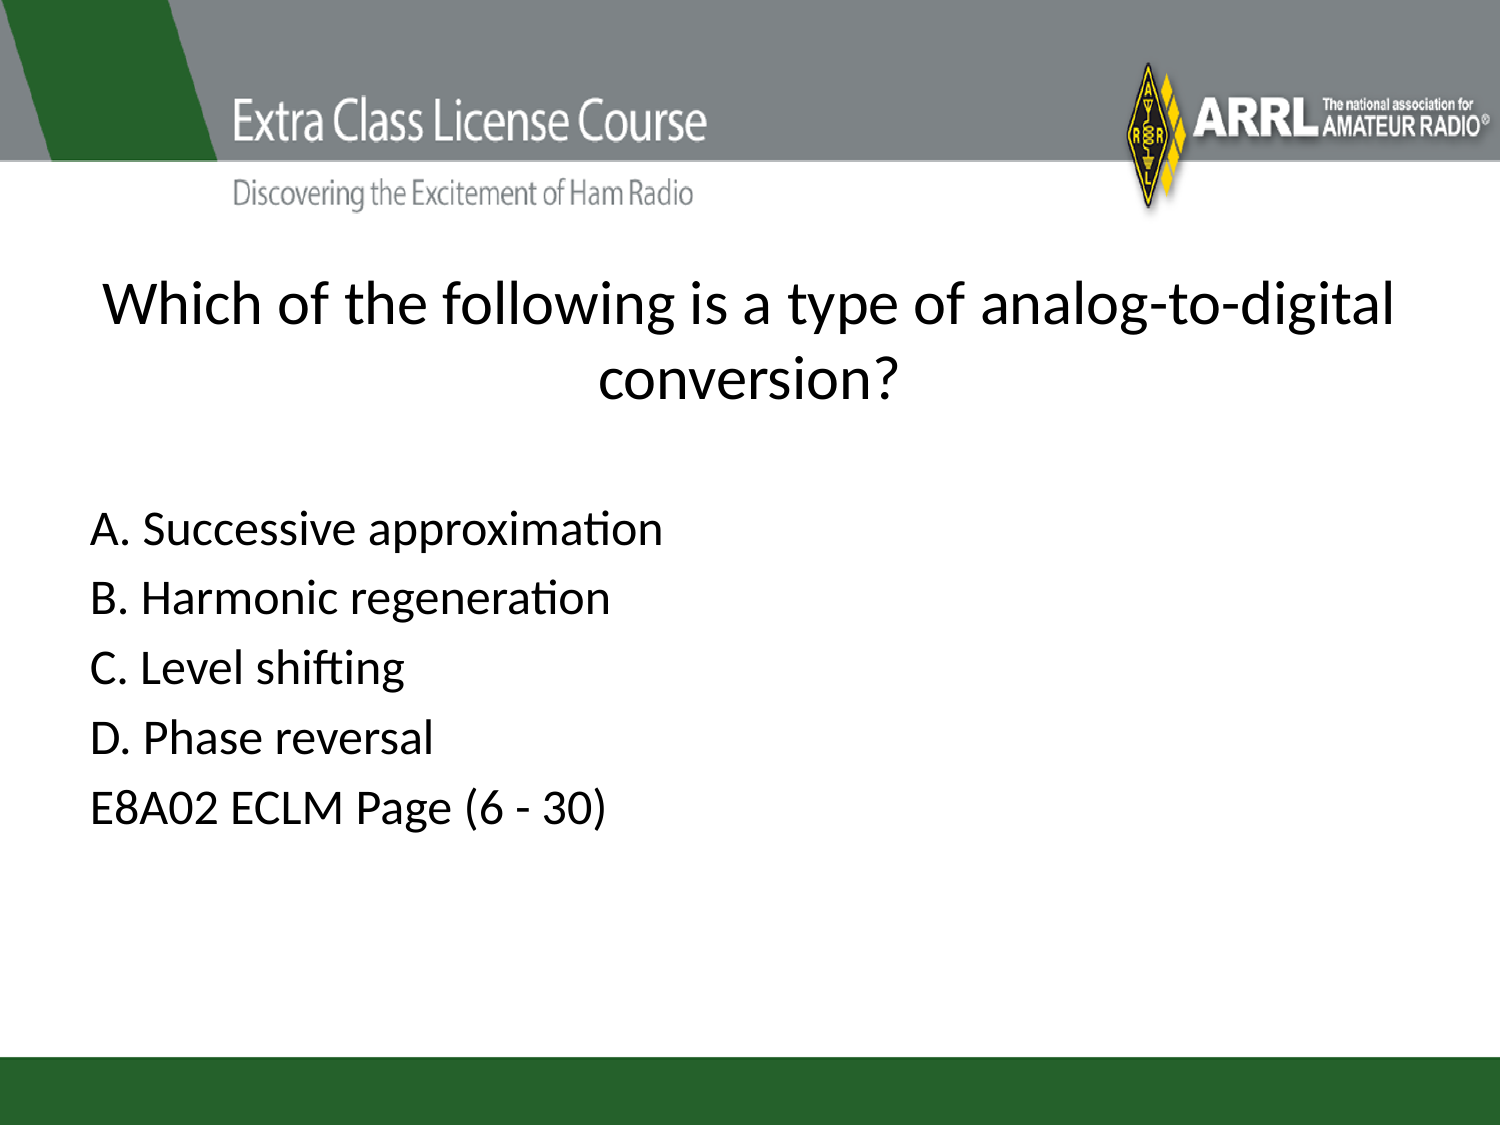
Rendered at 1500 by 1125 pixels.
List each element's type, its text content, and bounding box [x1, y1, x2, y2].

list A. Successive approximation B. Harmonic regeneration C. Level shifting D. Phase reversal E8A02 ECLM Page (6 - 30) [75, 487, 1425, 1005]
picture [0, 0, 1500, 1125]
title Which of the following is a type of analog-to-digital conversion? [75, 254, 1425, 435]
